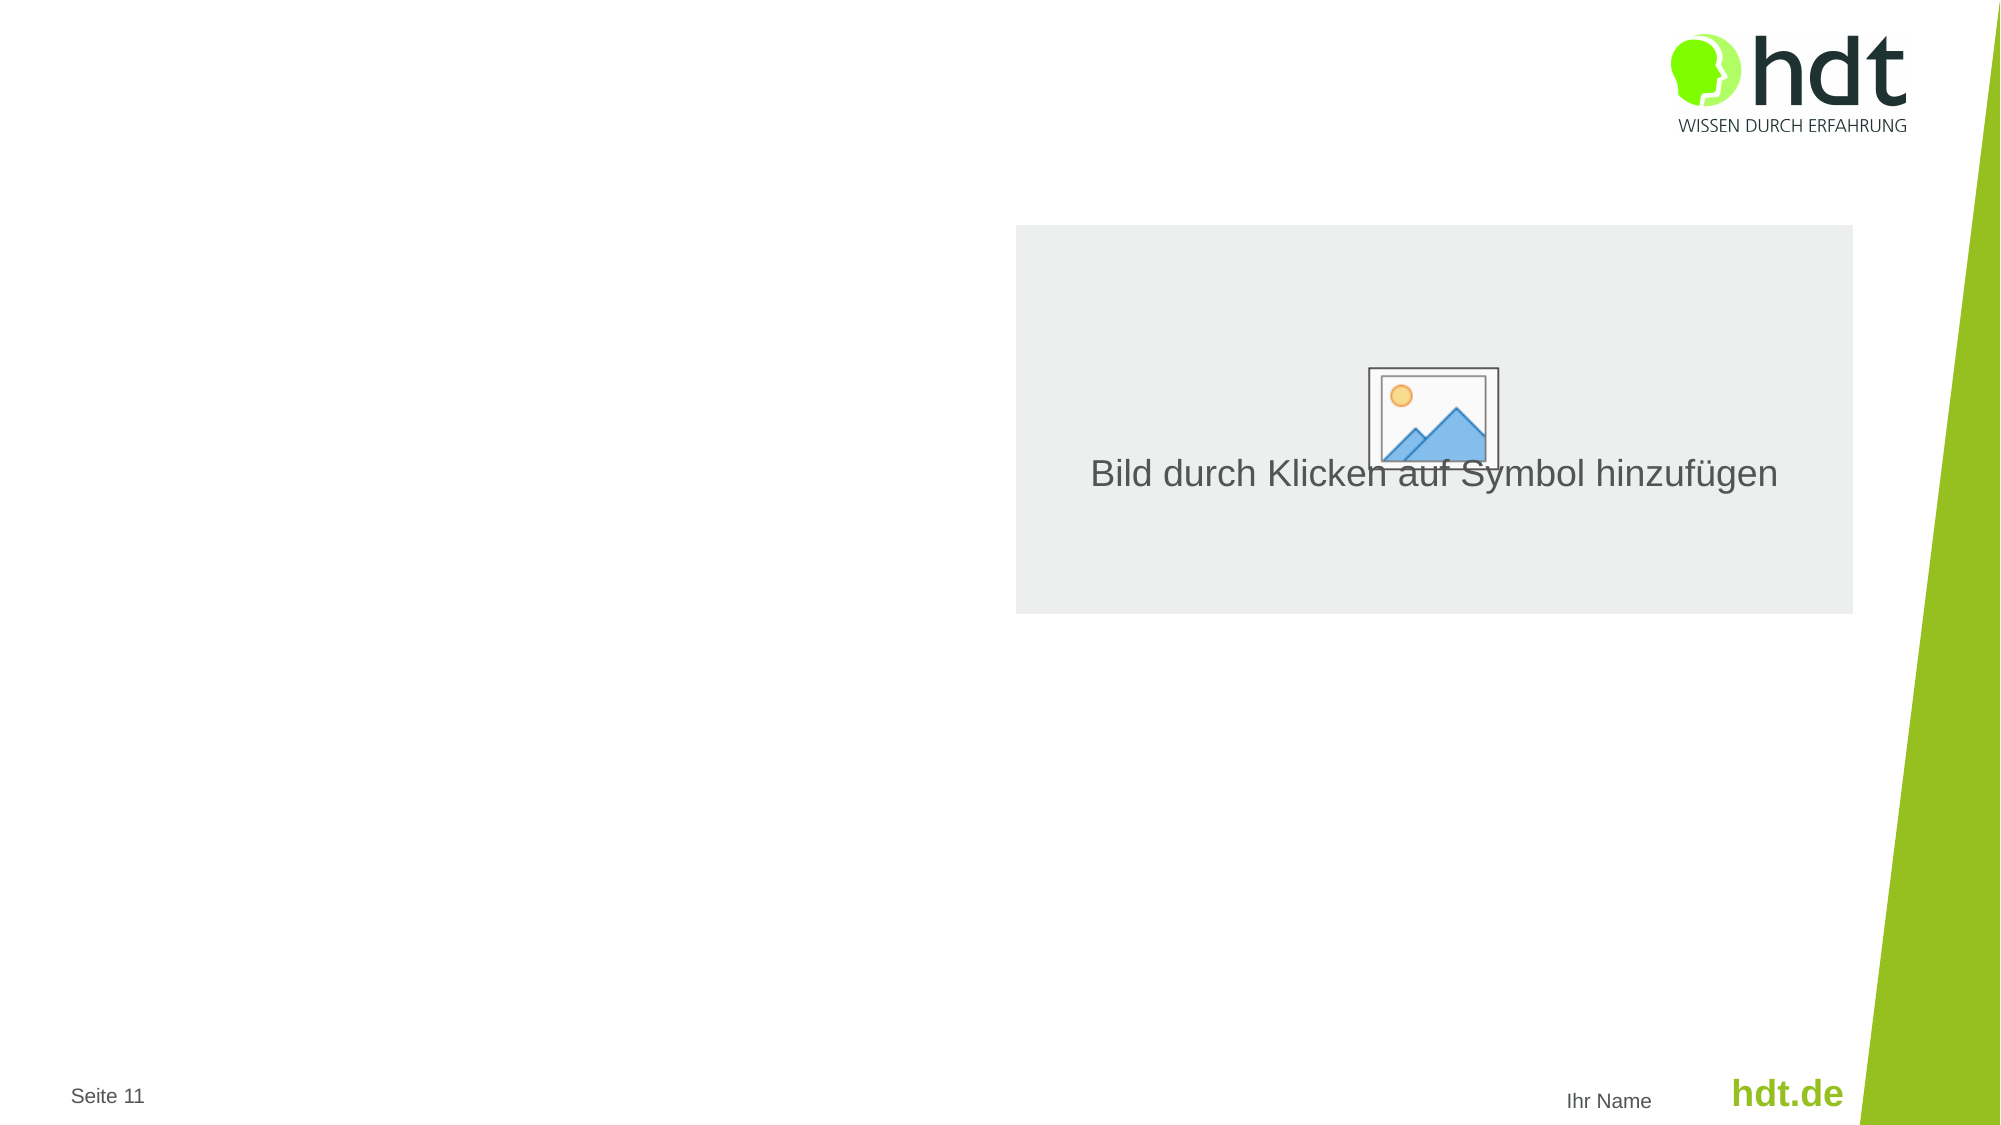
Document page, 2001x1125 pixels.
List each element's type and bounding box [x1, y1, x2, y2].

picture [1671, 34, 1906, 132]
picture [1015, 224, 1854, 614]
